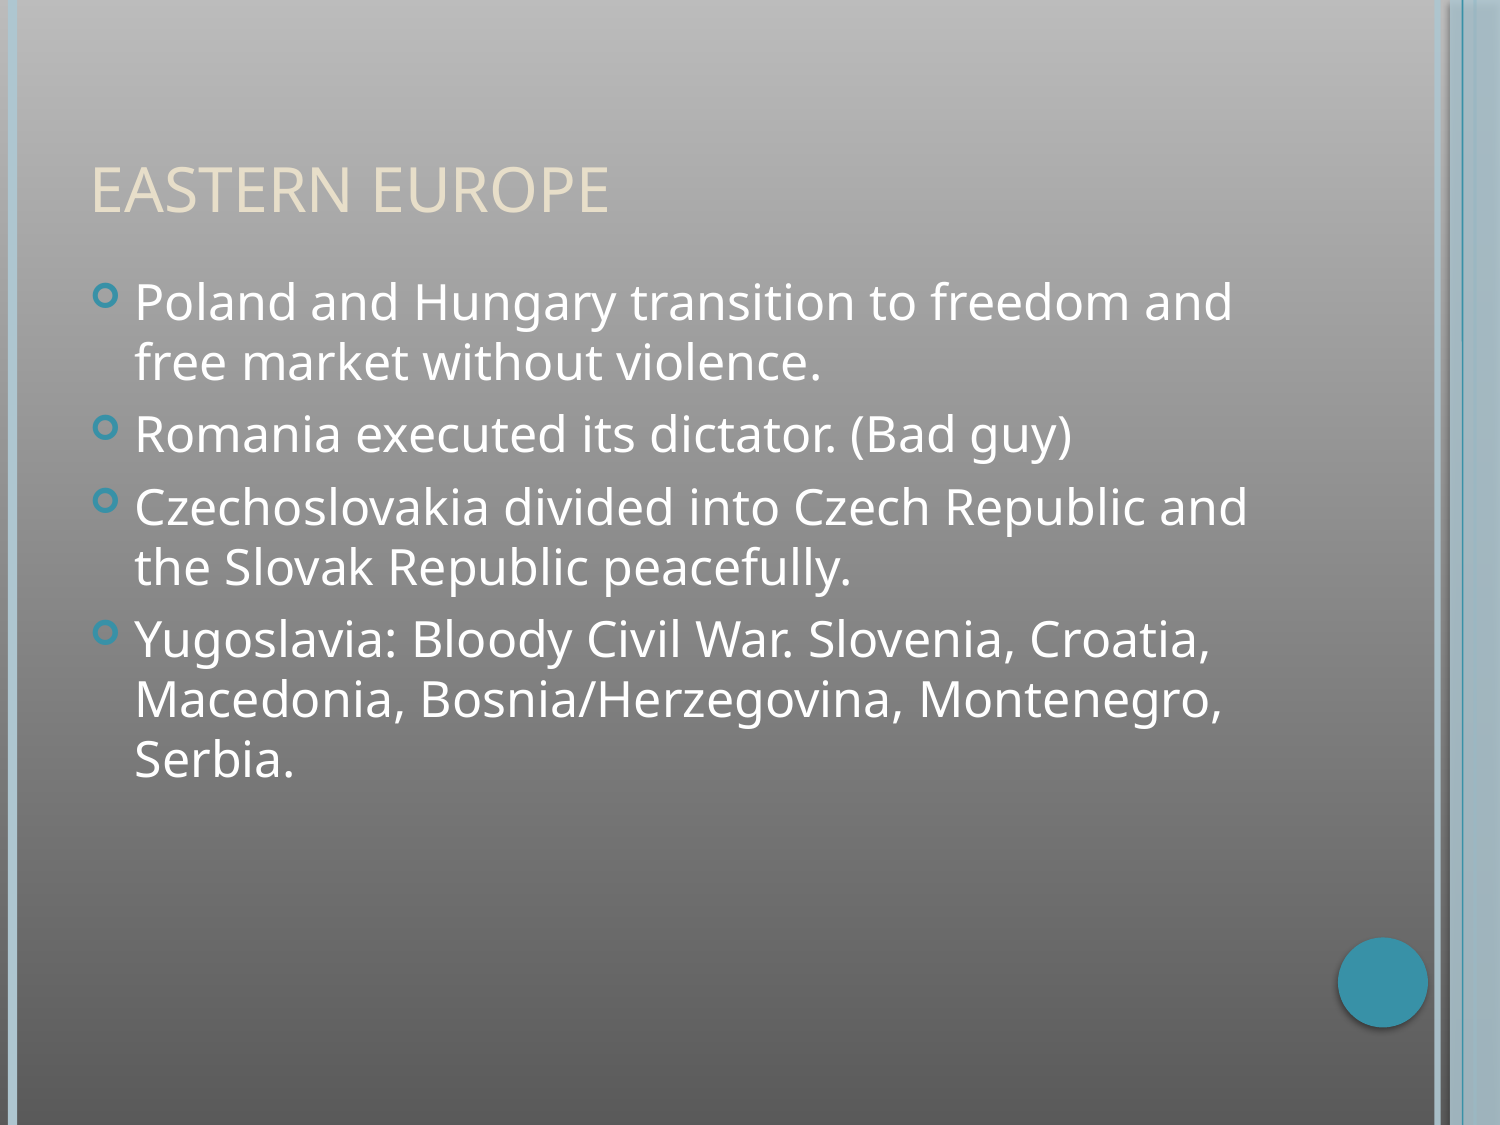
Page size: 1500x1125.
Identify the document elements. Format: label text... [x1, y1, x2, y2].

list Poland and Hungary transition to freedom and free market without violence. Romania executed its dictator. (Bad guy) Czechoslovakia divided into Czech Republic and the Slovak Republic peacefully. Yugoslavia: Bloody Civil War. Slovenia, Croatia, Macedonia, Bosnia/Herzegovina, Montenegro, Serbia. [75, 262, 1300, 1062]
title Eastern Europe [75, 45, 1300, 233]
